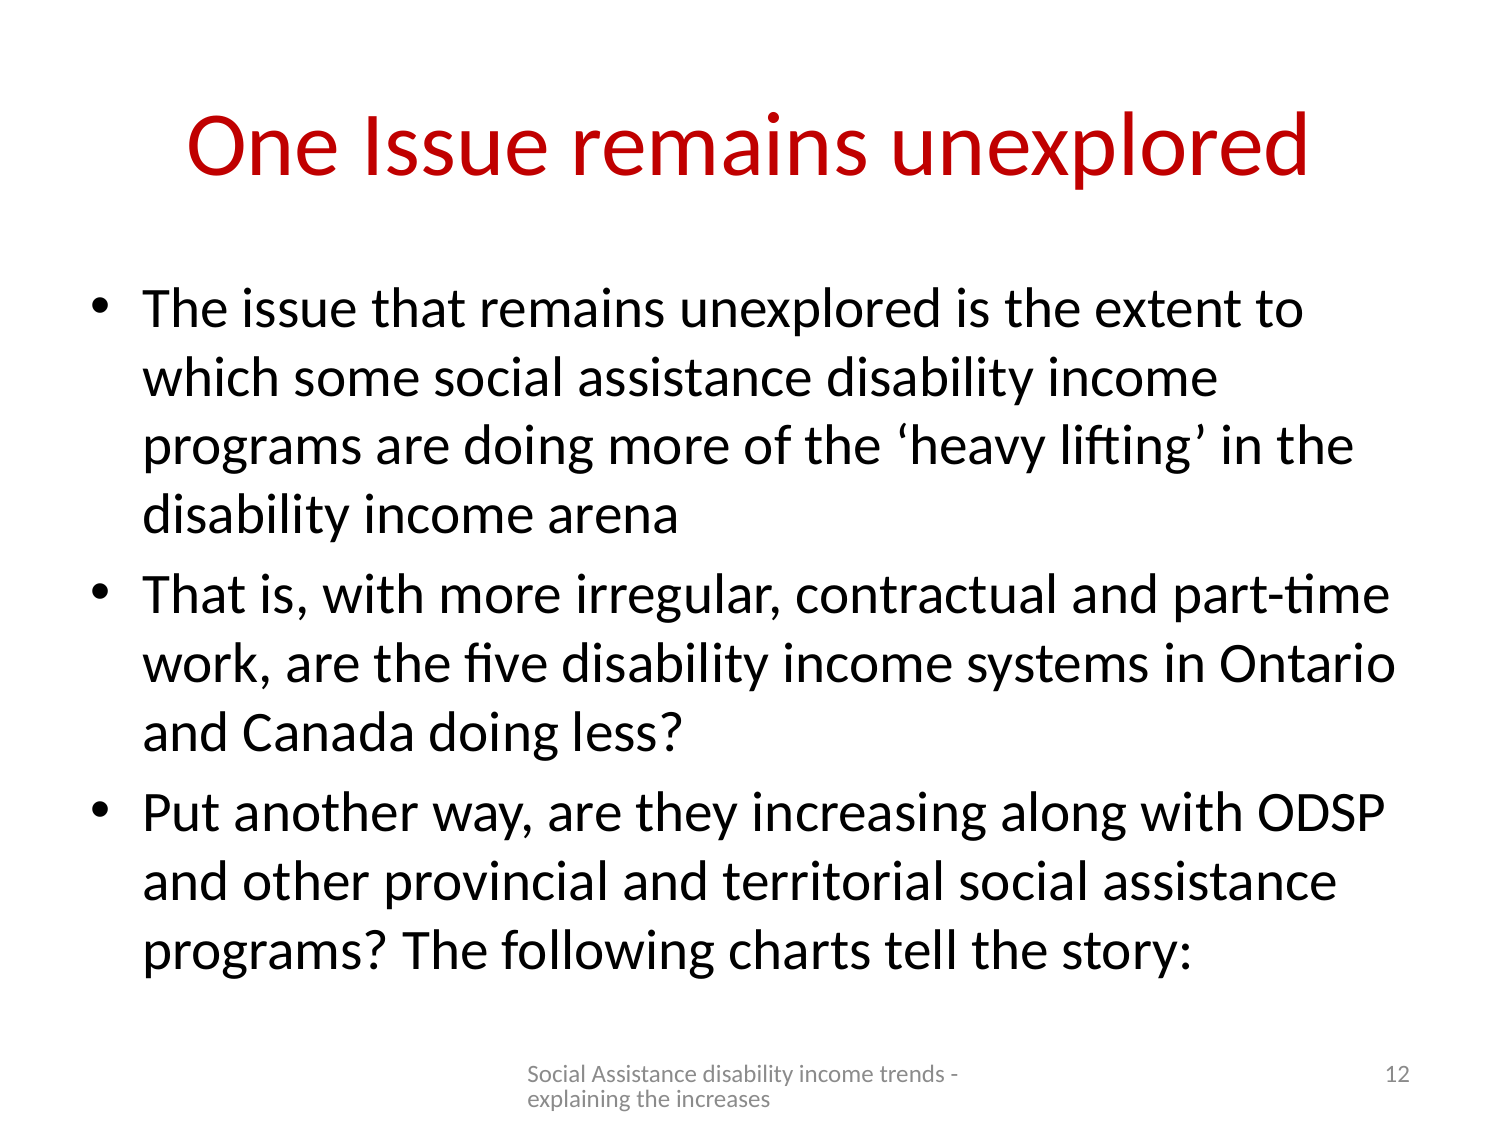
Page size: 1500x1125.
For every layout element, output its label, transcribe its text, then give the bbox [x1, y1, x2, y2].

footer Social Assistance disability income trends - explaining the increases [512, 1042, 988, 1103]
title One Issue remains unexplored [75, 45, 1425, 233]
slide_number 12 [1074, 1042, 1425, 1103]
list The issue that remains unexplored is the extent to which some social assistance disability income programs are doing more of the ‘heavy lifting’ in the disability income arena That is, with more irregular, contractual and part-time work, are the five disability income systems in Ontario and Canada doing less? Put another way, are they increasing along with ODSP and other provincial and territorial social assistance programs? The following charts tell the story: [75, 262, 1425, 1005]
